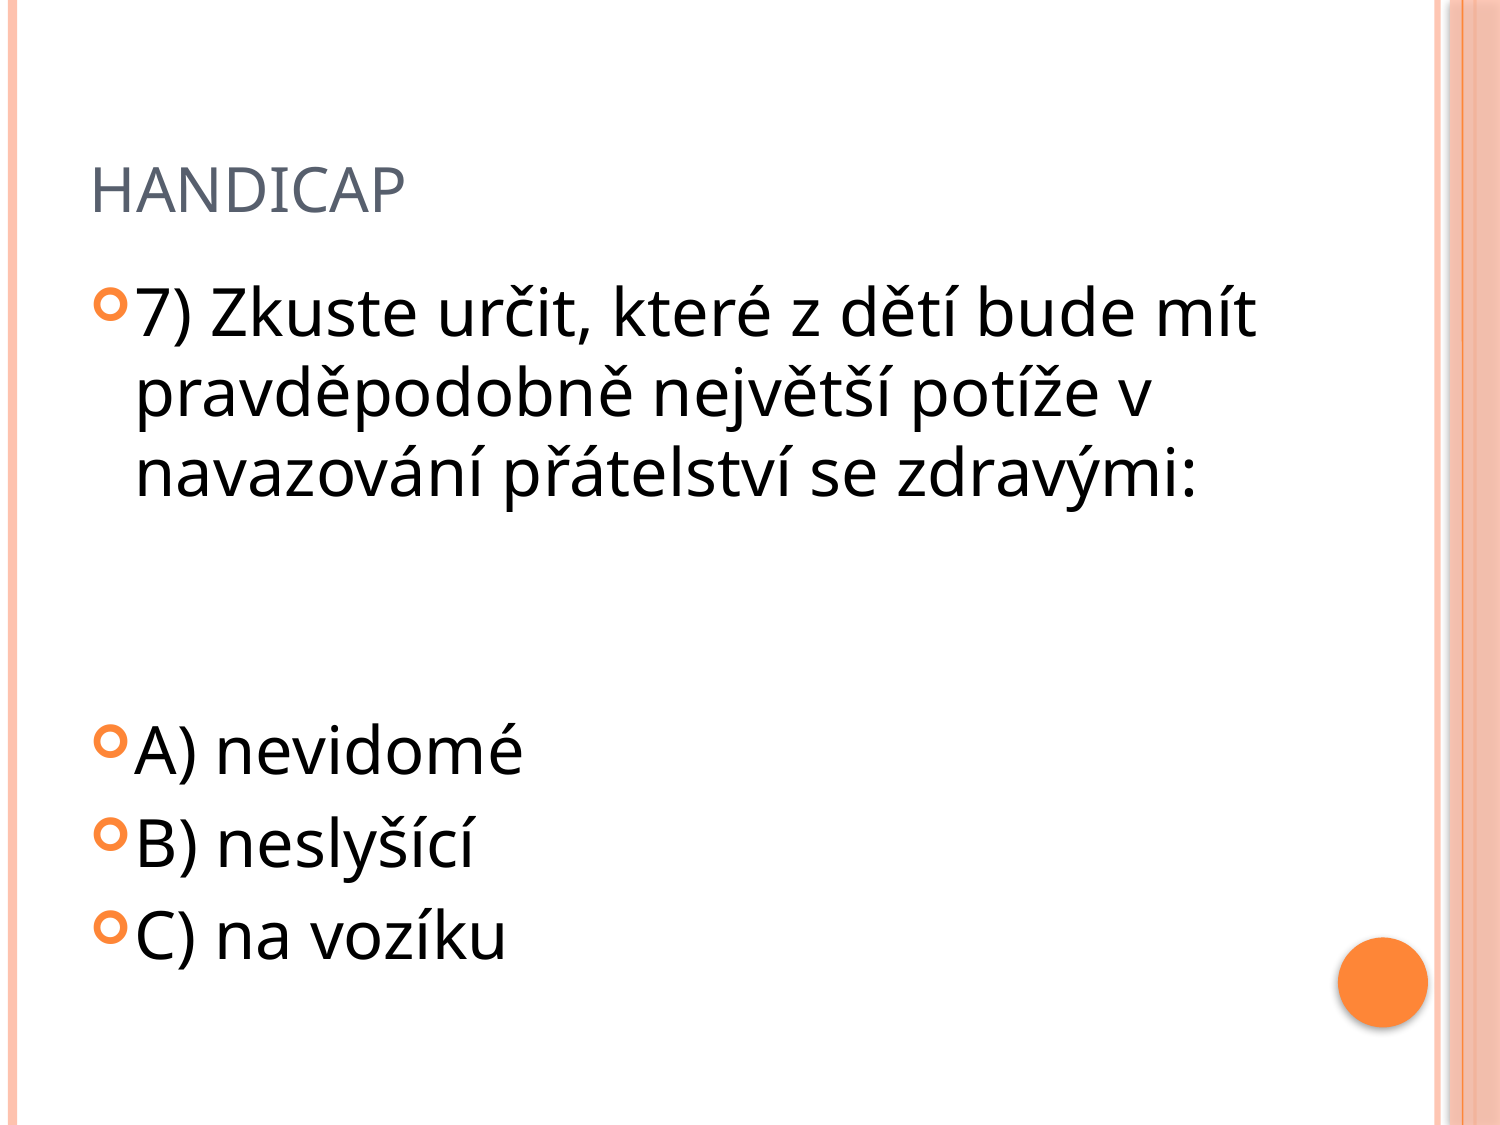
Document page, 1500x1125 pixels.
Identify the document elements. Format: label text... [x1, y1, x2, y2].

list 7) Zkuste určit, které z dětí bude mít pravděpodobně největší potíže v navazování přátelství se zdravými: A) nevidomé B) neslyšící C) na vozíku [75, 262, 1300, 1062]
title handicap [75, 45, 1300, 233]
